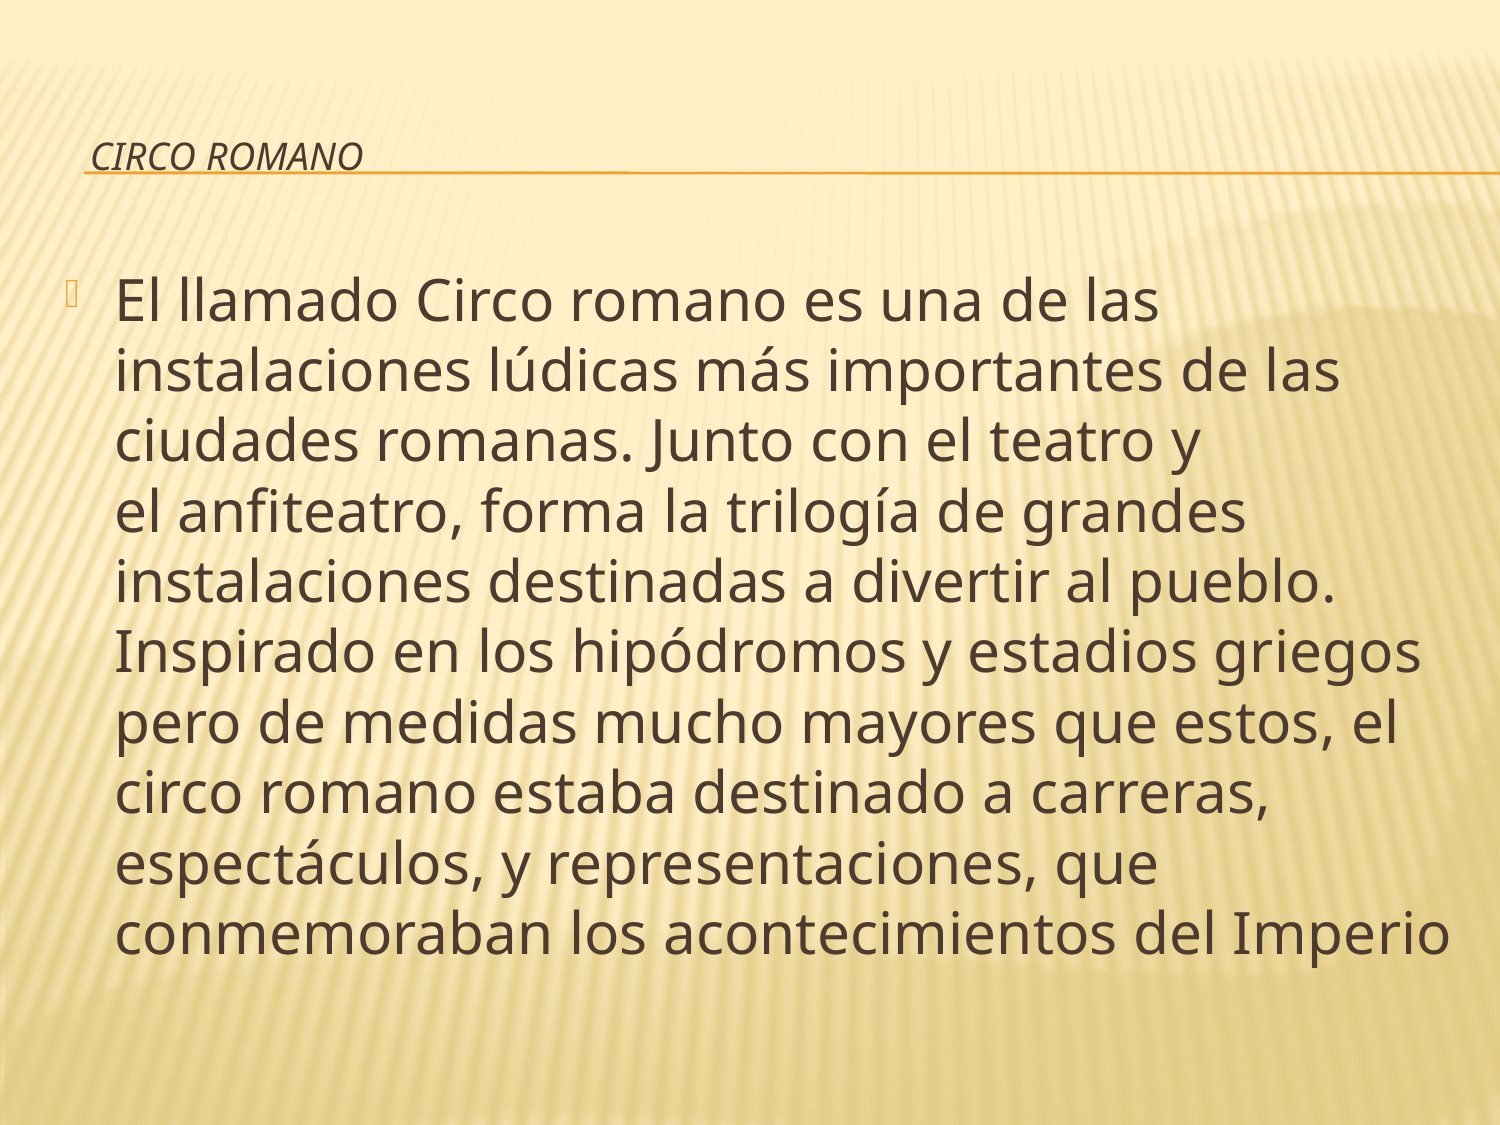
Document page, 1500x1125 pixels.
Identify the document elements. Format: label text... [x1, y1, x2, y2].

title Circo romano [75, 78, 1425, 233]
list El llamado Circo romano es una de las instalaciones lúdicas más importantes de las ciudades romanas. Junto con el teatro y el anfiteatro, forma la trilogía de grandes instalaciones destinadas a divertir al pueblo. Inspirado en los hipódromos y estadios griegos pero de medidas mucho mayores que estos, el circo romano estaba destinado a carreras, espectáculos, y representaciones, que conmemoraban los acontecimientos del Imperio [50, 254, 1475, 998]
